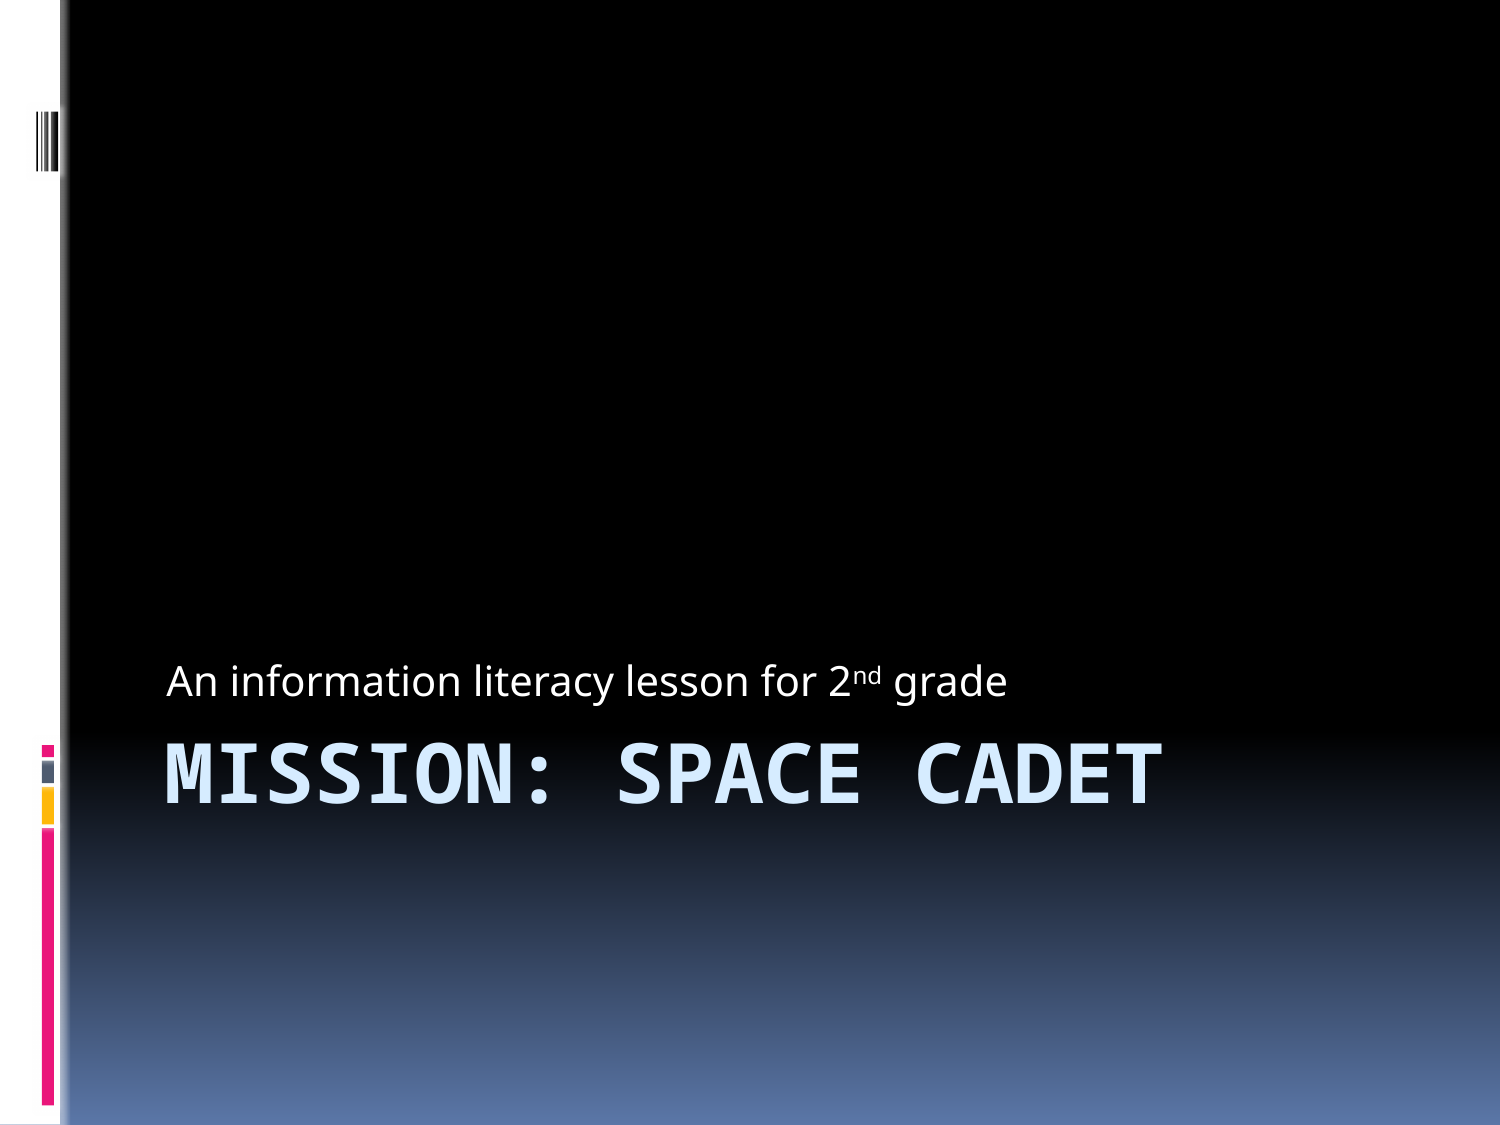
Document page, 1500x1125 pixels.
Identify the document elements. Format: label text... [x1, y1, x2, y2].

title Mission: Space Cadet [150, 713, 1425, 1037]
subtitle An information literacy lesson for 2nd grade [150, 464, 1425, 713]
